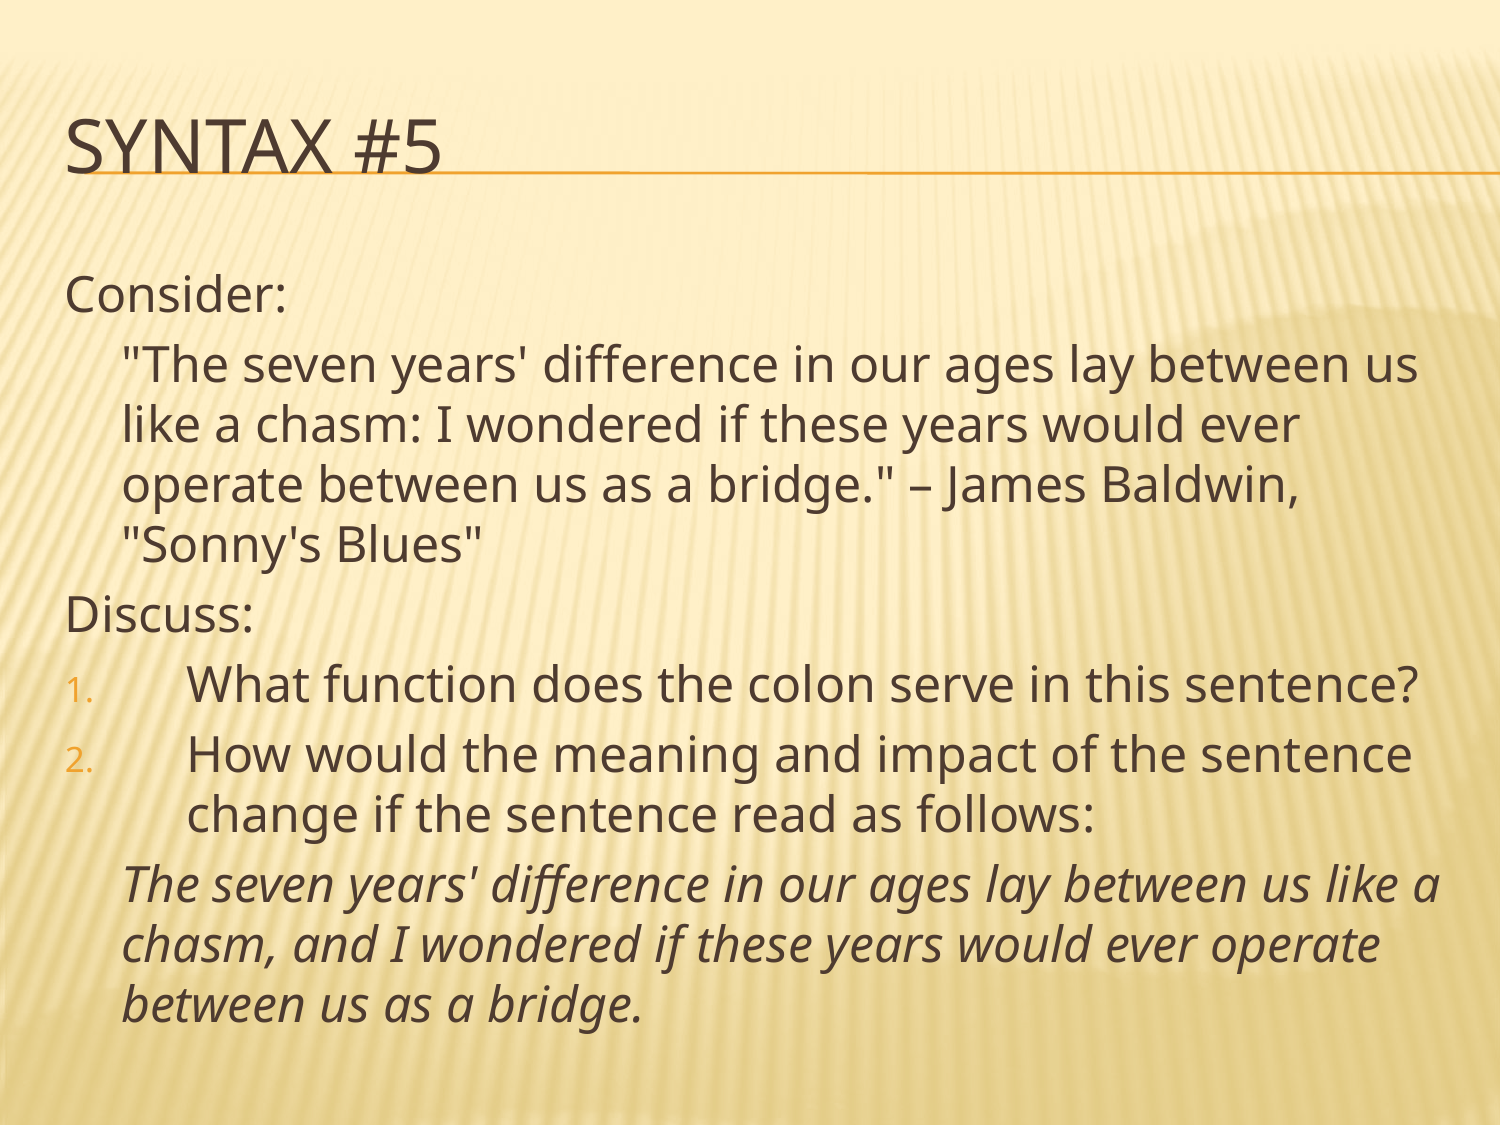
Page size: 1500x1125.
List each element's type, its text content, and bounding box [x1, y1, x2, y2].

title Syntax #5 [50, 75, 1475, 213]
list Consider: "The seven years' difference in our ages lay between us like a chasm: I wondered if these years would ever operate between us as a bridge." – James Baldwin, "Sonny's Blues" Discuss: What function does the colon serve in this sentence? How would the meaning and impact of the sentence change if the sentence read as follows: The seven years' difference in our ages lay between us like a chasm, and I wondered if these years would ever operate between us as a bridge. [50, 254, 1475, 998]
